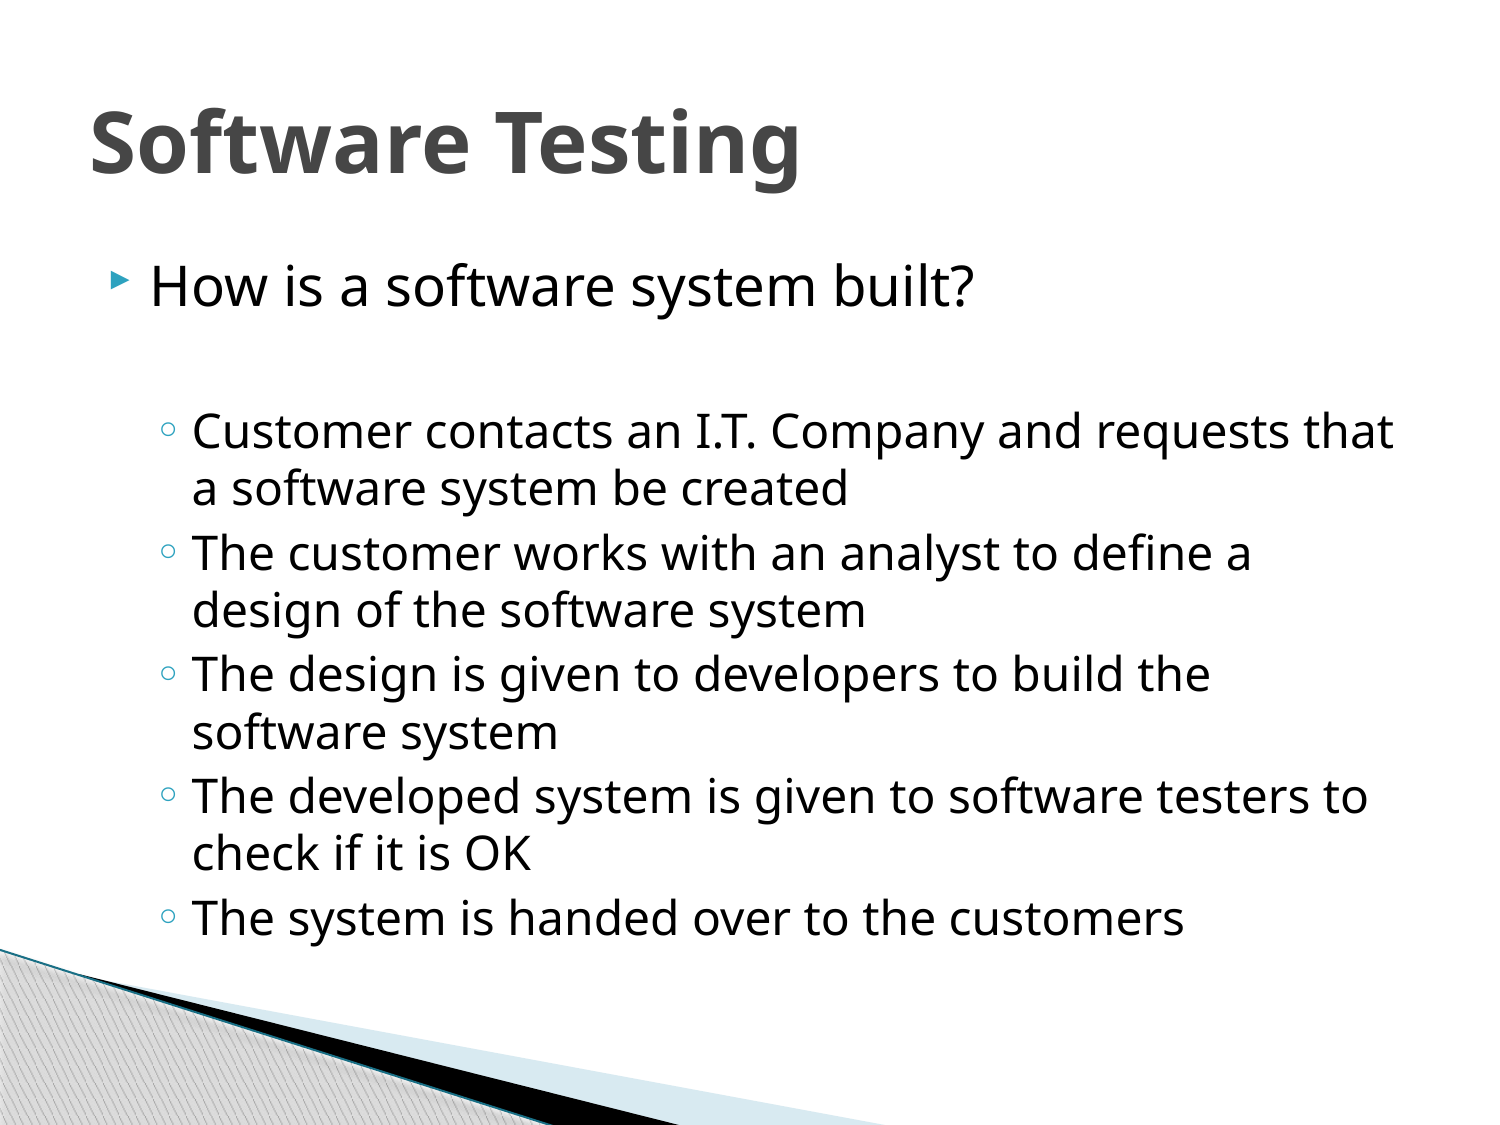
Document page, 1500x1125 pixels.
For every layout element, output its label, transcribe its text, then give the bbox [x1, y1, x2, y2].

list How is a software system built? Customer contacts an I.T. Company and requests that a software system be created The customer works with an analyst to define a design of the software system The design is given to developers to build the software system The developed system is given to software testers to check if it is OK The system is handed over to the customers [75, 243, 1425, 986]
title Software Testing [75, 45, 1425, 233]
